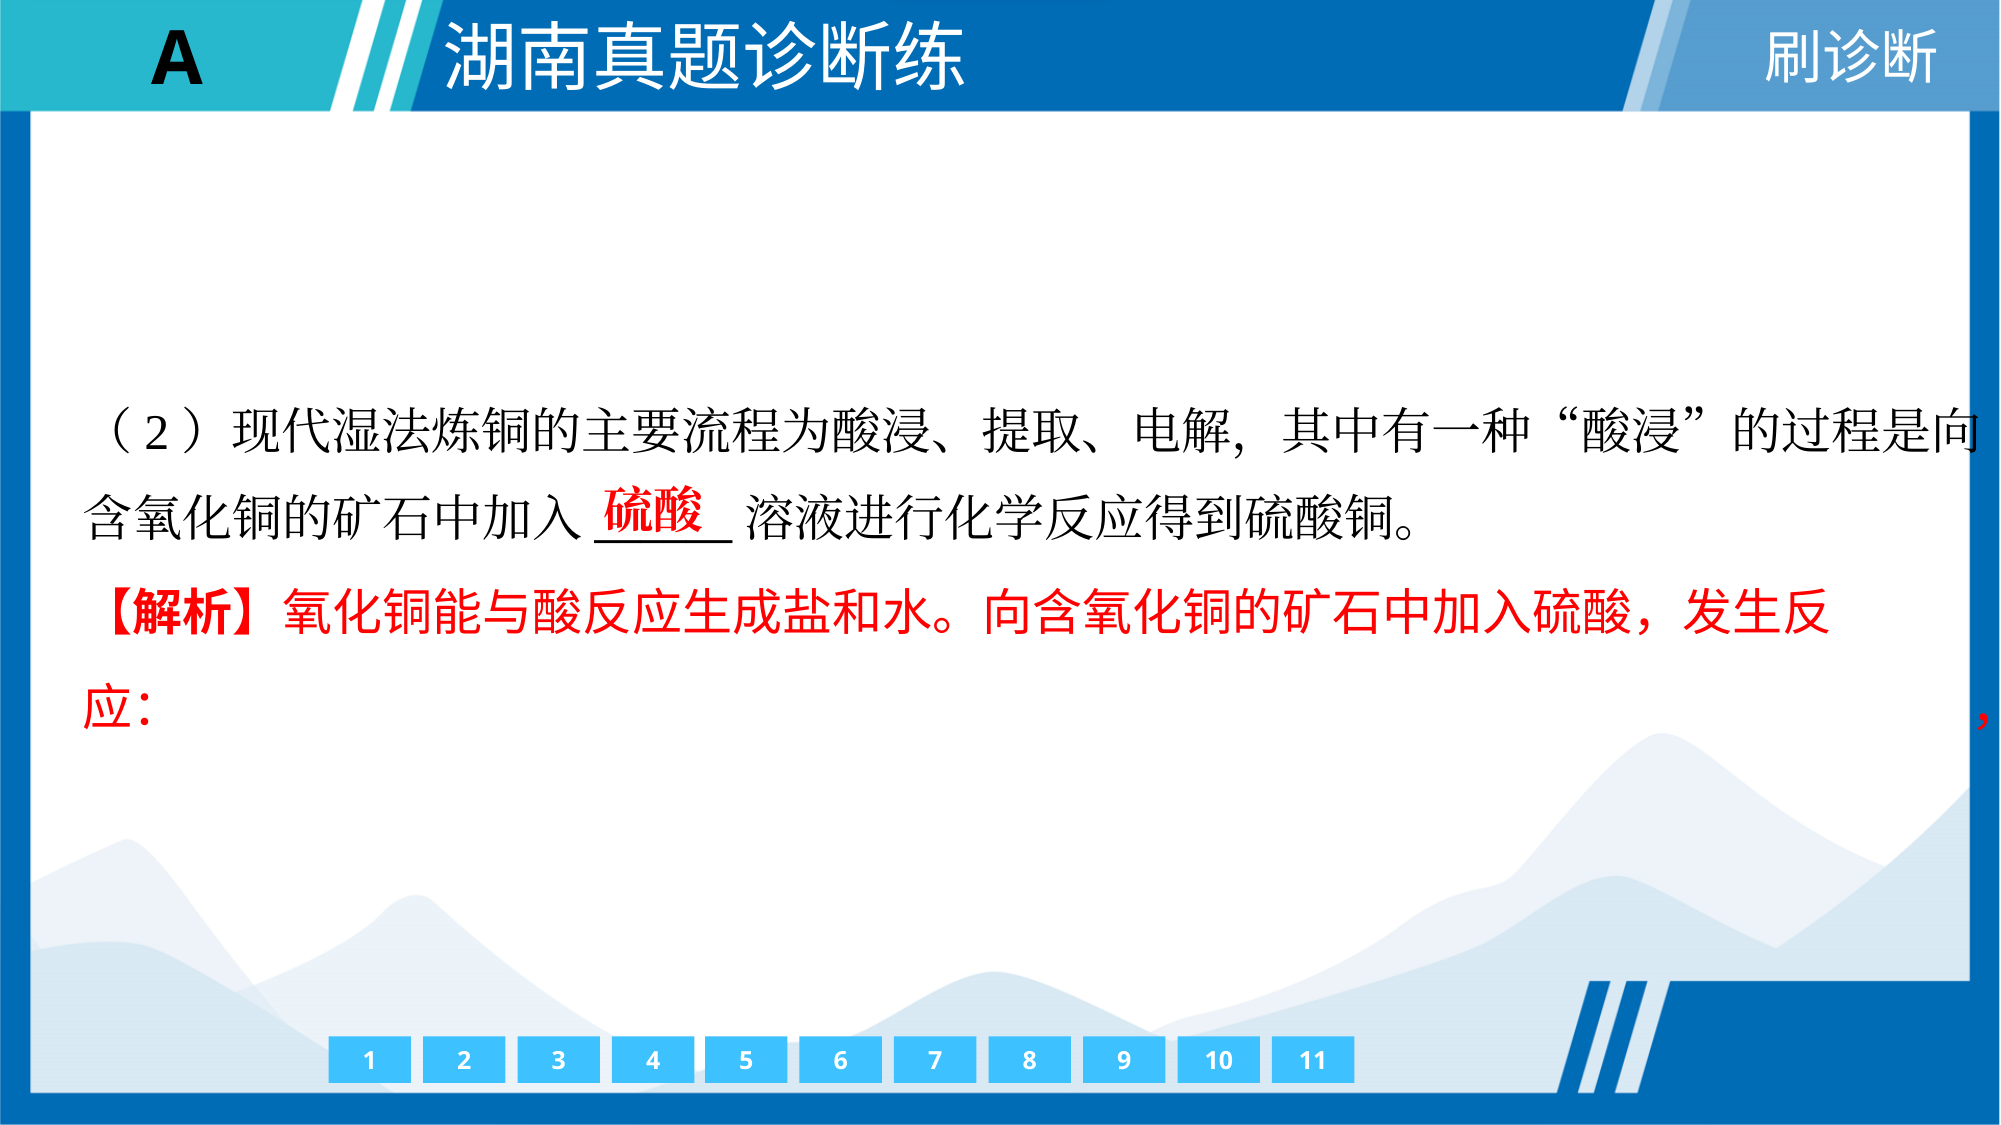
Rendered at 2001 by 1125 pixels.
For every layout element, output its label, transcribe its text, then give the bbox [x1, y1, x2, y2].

text_box 硫酸 [585, 451, 722, 529]
text_box （2）现代湿法炼铜的主要流程为酸浸、提取、电解，其中有一种“酸浸”的过程是向 含氧化铜的矿石中加入______溶液进行化学反应得到硫酸铜。 [82, 367, 1917, 538]
picture [0, 0, 2000, 1125]
